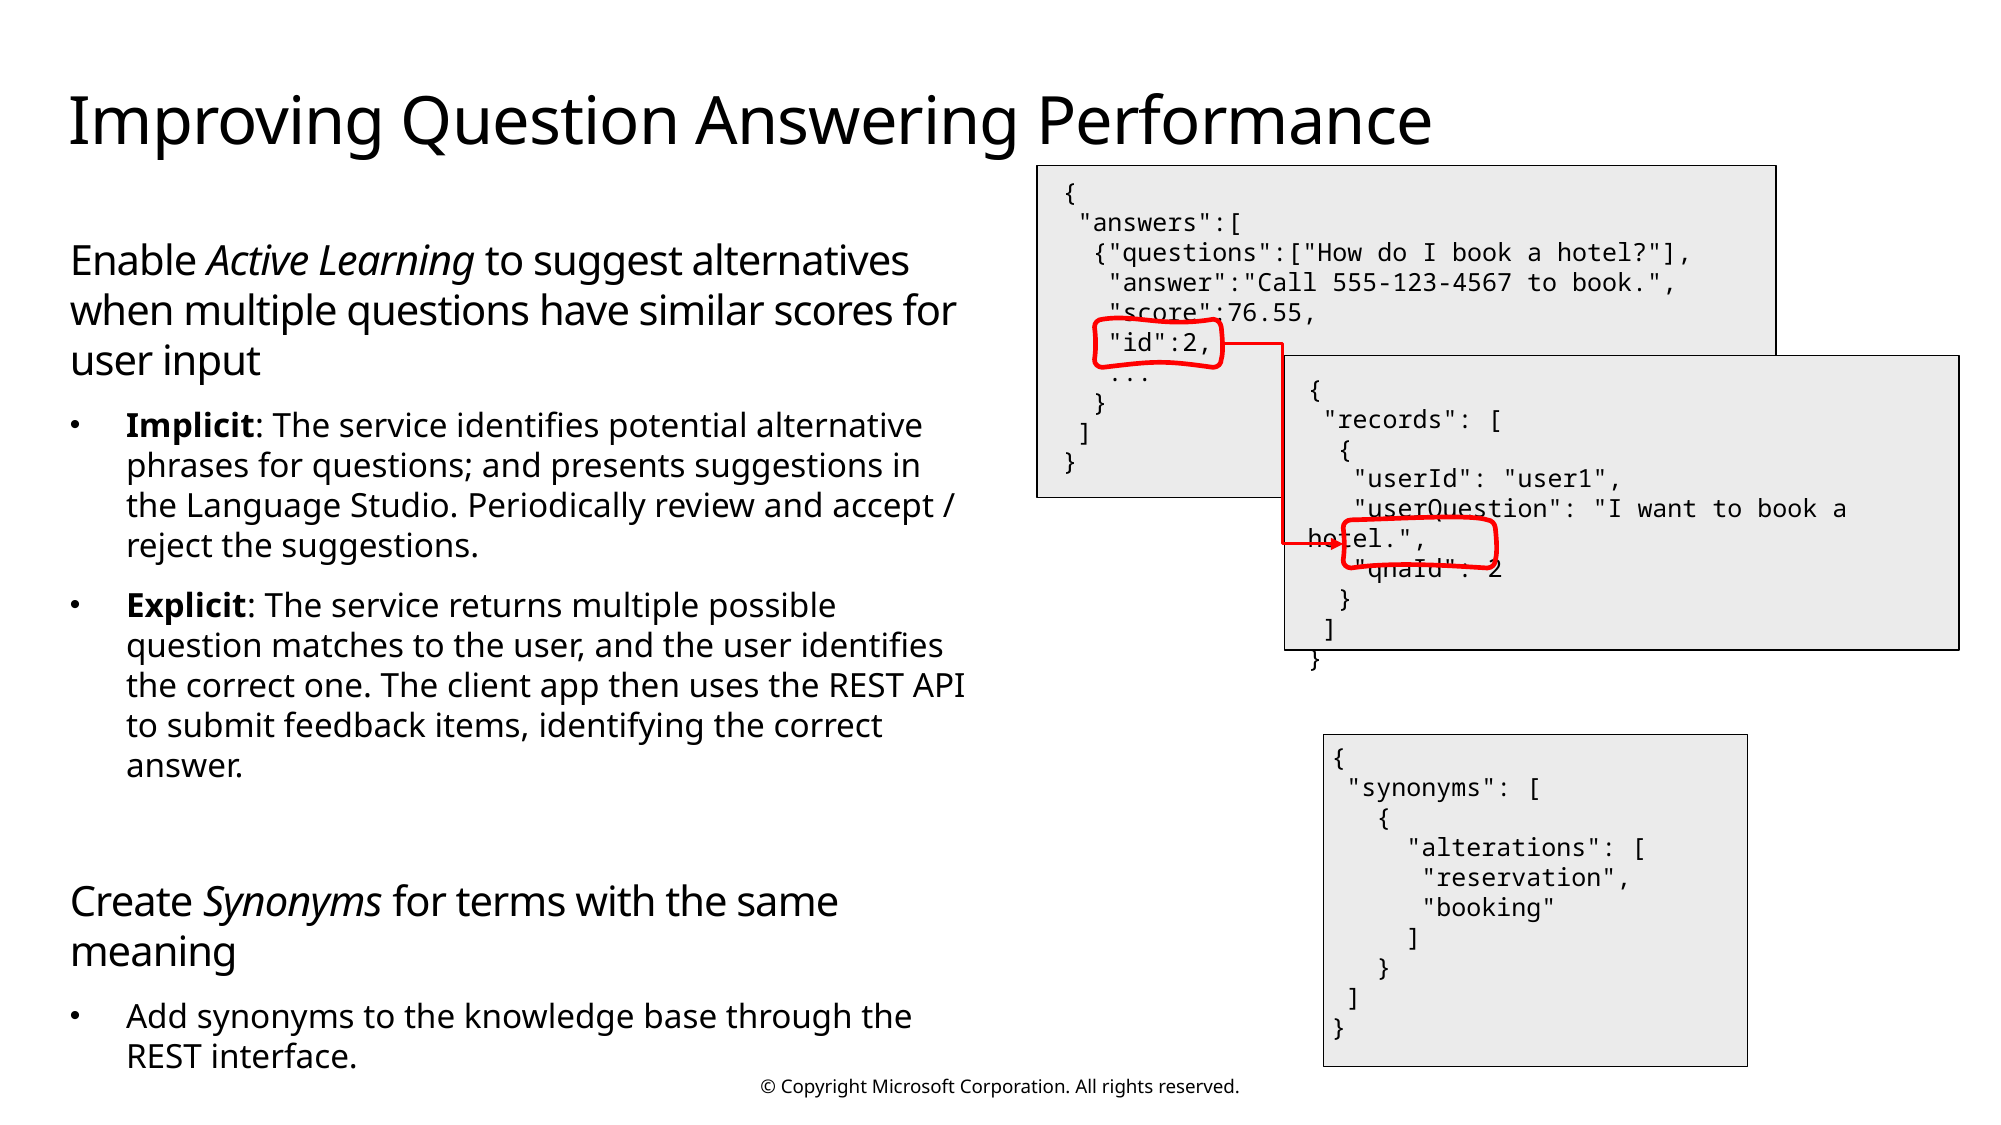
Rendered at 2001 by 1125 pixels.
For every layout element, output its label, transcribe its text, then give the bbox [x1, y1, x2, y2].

text_box { "answers":[ {"questions":["How do I book a hotel?"], "answer":"Call 555-123-4567 to book.", "score":76.55, "id":2, ... } ] } [1047, 169, 1766, 484]
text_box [1221, 343, 1344, 545]
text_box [1316, 734, 1801, 1067]
list Enable Active Learning to suggest alternatives when multiple questions have similar scores for user input Implicit: The service identifies potential alternative phrases for questions; and presents suggestions in the Language Studio. Periodically review and accept / reject the suggestions. Explicit: The service returns multiple possible question matches to the user, and the user identifies the correct one. The client app then uses the REST API to submit feedback items, identifying the correct answer. Create Synonyms for terms with the same meaning Add synonyms to the knowledge base through the REST interface. [69, 218, 1000, 951]
title Improving Question Answering Performance [68, 72, 1930, 184]
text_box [1284, 355, 1968, 654]
text_box [1093, 317, 1224, 369]
text_box [1036, 165, 1777, 498]
